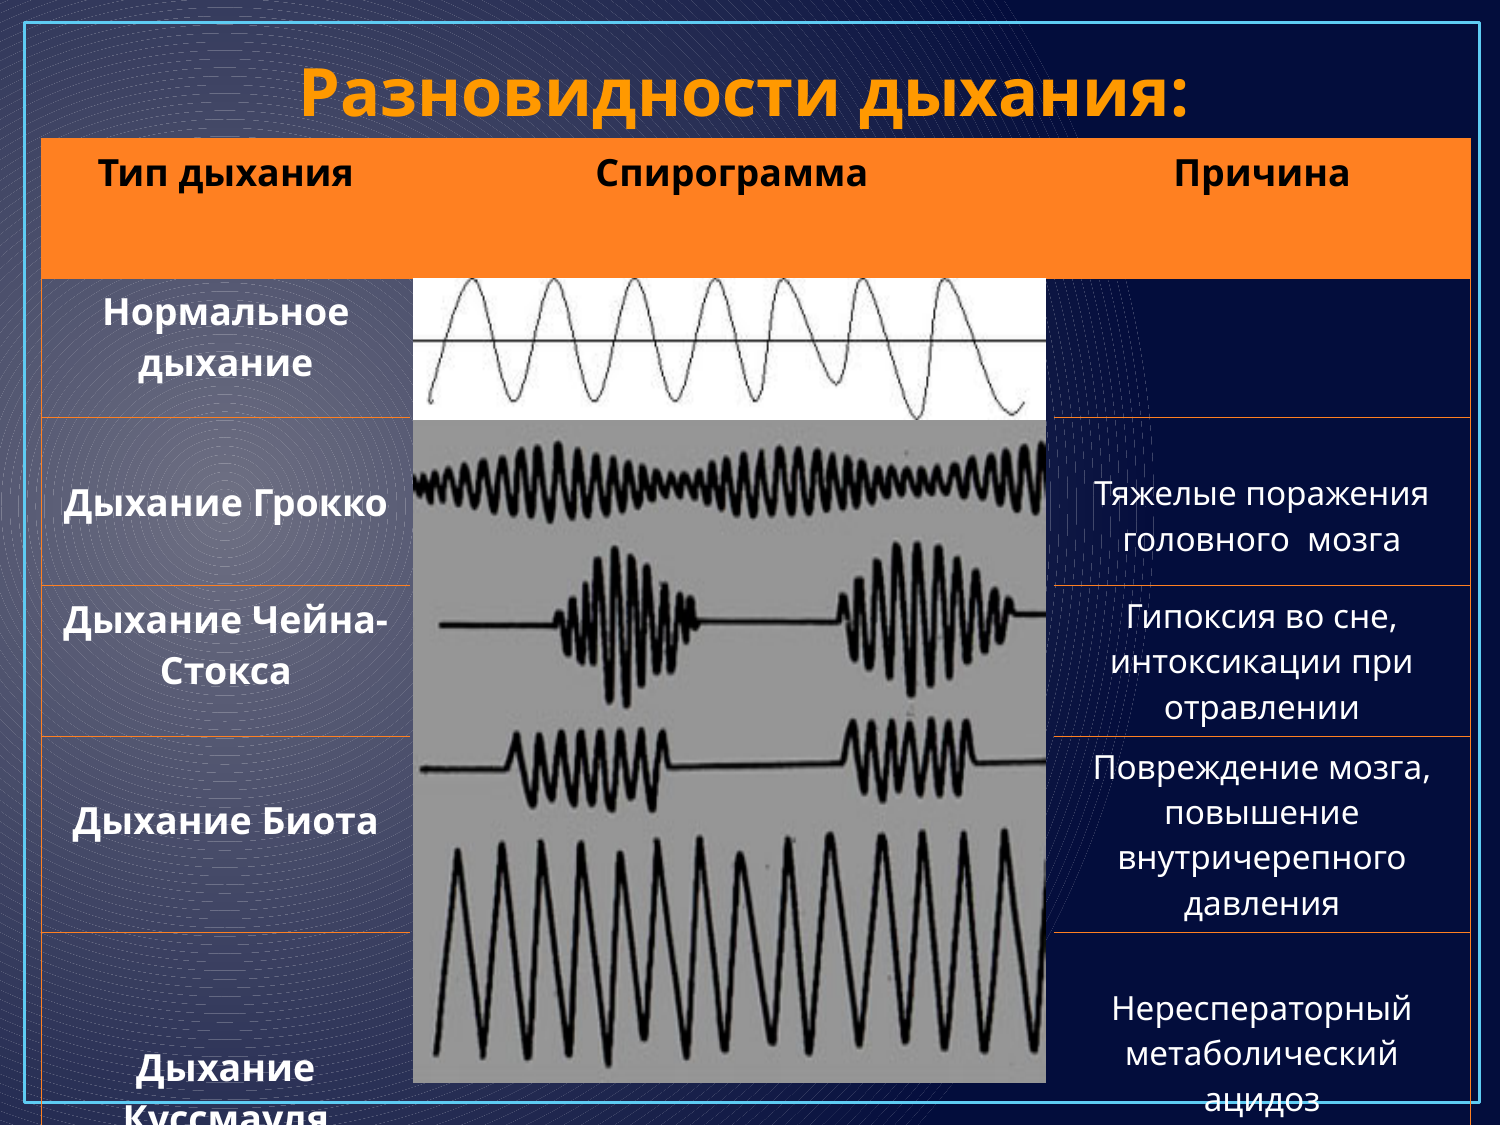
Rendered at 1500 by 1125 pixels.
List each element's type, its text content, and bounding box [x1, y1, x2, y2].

table_cell Дыхание Биота [42, 737, 406, 932]
table_cell Гипоксия во сне, интоксикации при отравлении [1054, 586, 1470, 736]
picture [413, 278, 1046, 1083]
table_cell Повреждение мозга, повышение внутричерепного давления [1054, 737, 1470, 932]
table_cell Тяжелые поражения головного мозга [1054, 418, 1470, 585]
table_cell [410, 279, 1054, 1125]
table_header Тип дыхания [42, 139, 410, 277]
table_cell Нересператорный метаболический ацидоз [1054, 933, 1470, 1125]
table_header Спирограмма [410, 139, 1054, 277]
table_cell Дыхание Грокко [42, 418, 406, 585]
table_header Причина [1054, 139, 1470, 277]
table_cell [1054, 279, 1470, 417]
text_box Разновидности дыхания: [53, 42, 1436, 138]
table_cell Дыхание Куссмауля [42, 933, 410, 1125]
table_cell Нормальное дыхание [42, 279, 409, 417]
table_cell Дыхание Чейна-Стокса [42, 586, 406, 736]
